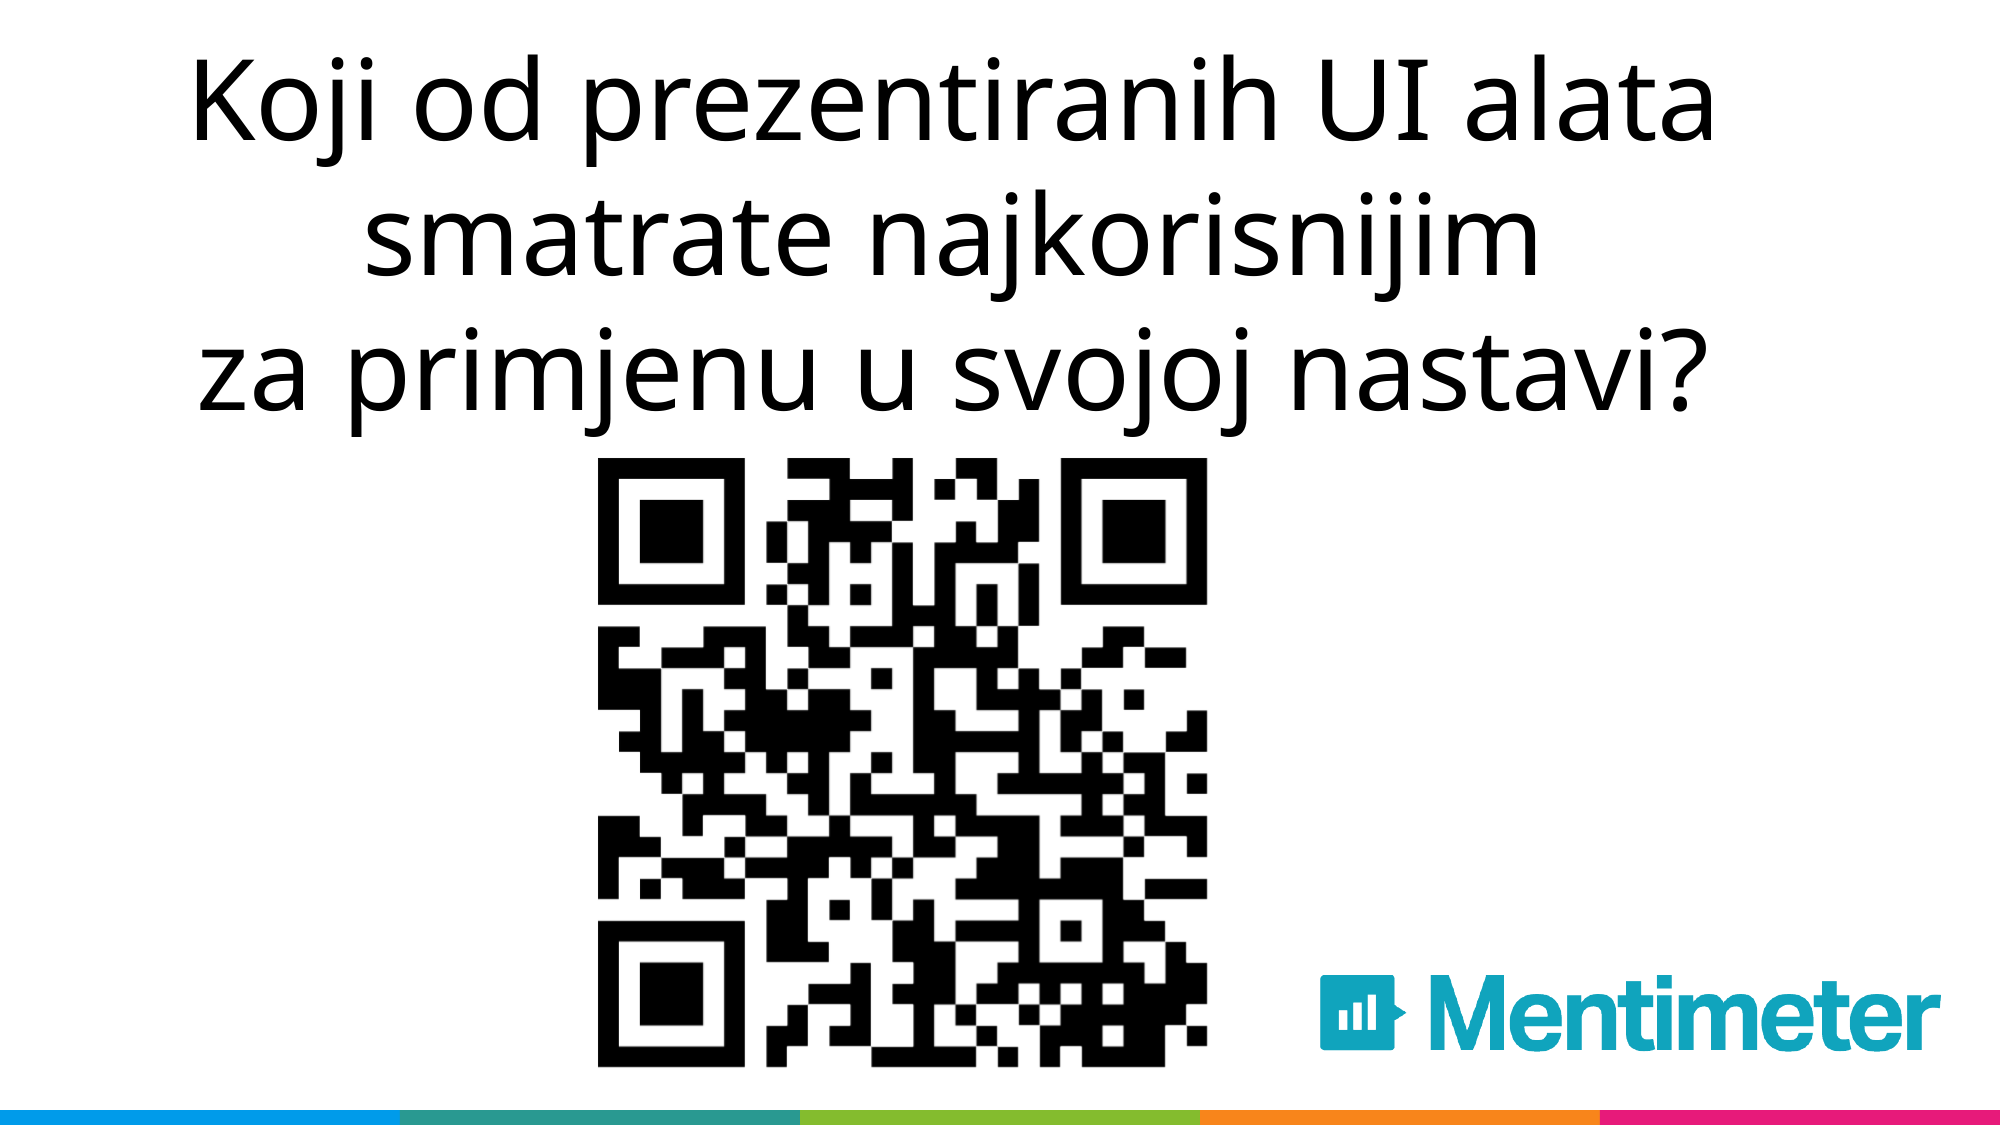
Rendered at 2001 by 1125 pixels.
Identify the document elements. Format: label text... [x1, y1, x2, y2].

text_box Koji od prezentiranih UI alata smatrate najkorisnijim za primjenu u svojoj nastavi? [0, 20, 1961, 441]
picture [514, 374, 1291, 1125]
picture [1319, 974, 1941, 1052]
